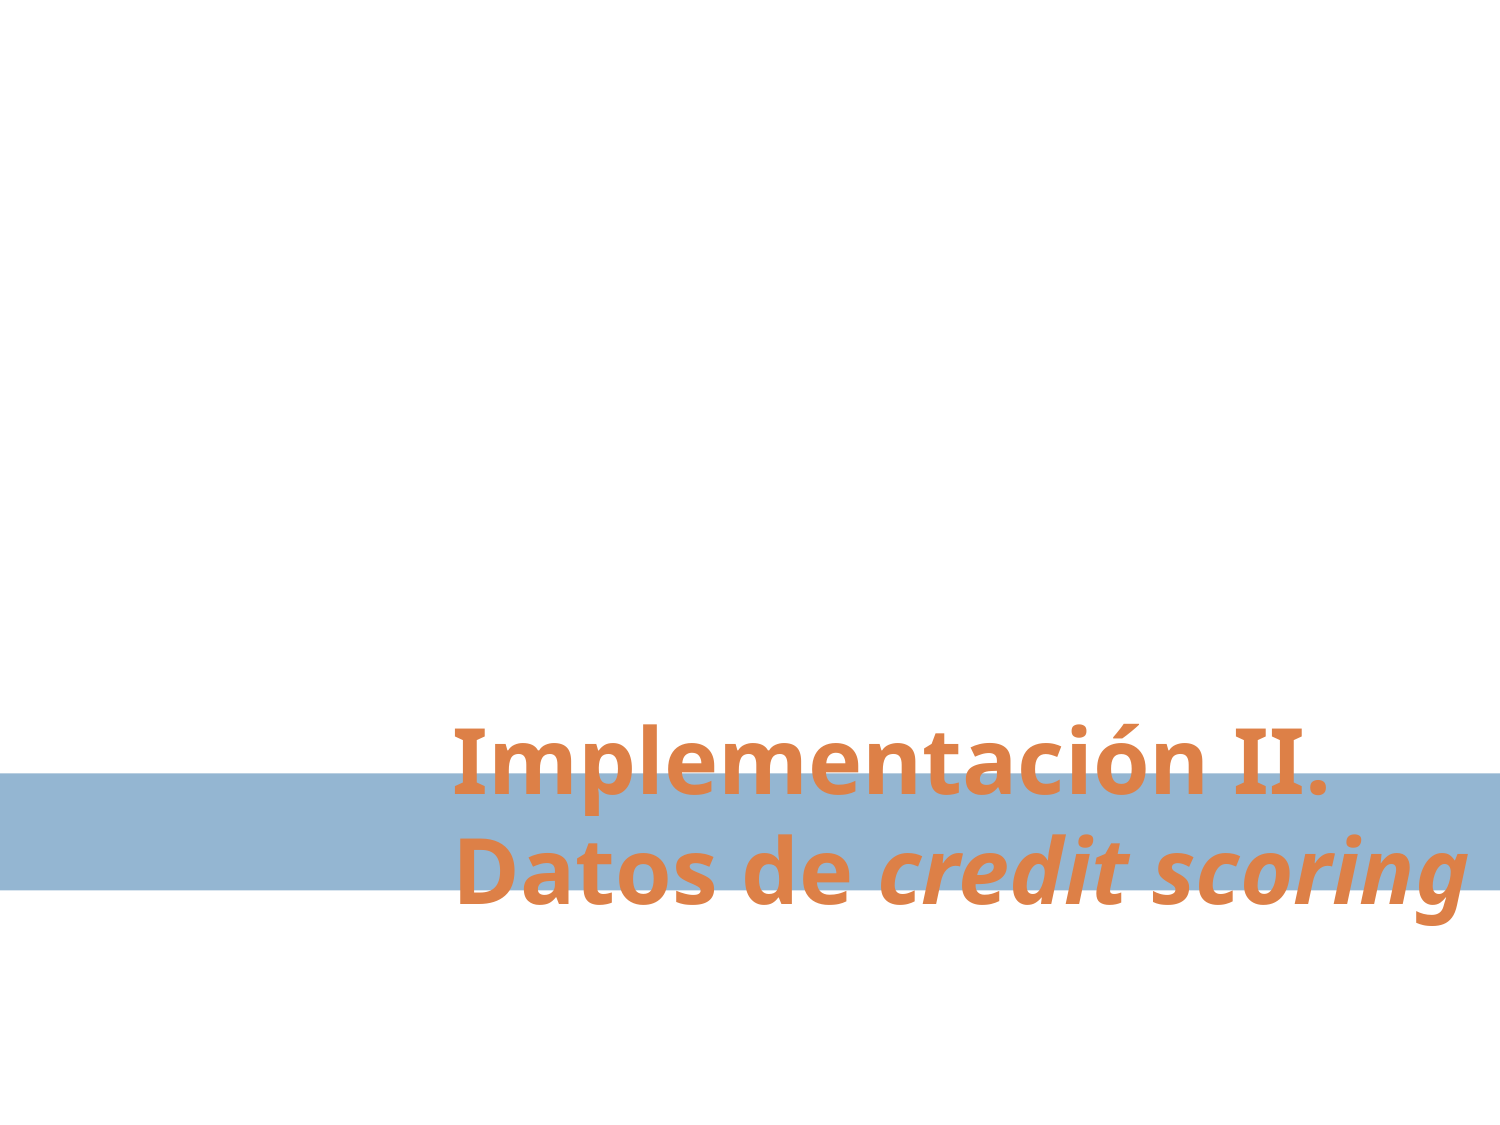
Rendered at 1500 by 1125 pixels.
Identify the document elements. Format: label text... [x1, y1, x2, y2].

text_box [0, 772, 437, 892]
title Implementación II. Datos de credit scoring [437, 662, 1500, 963]
